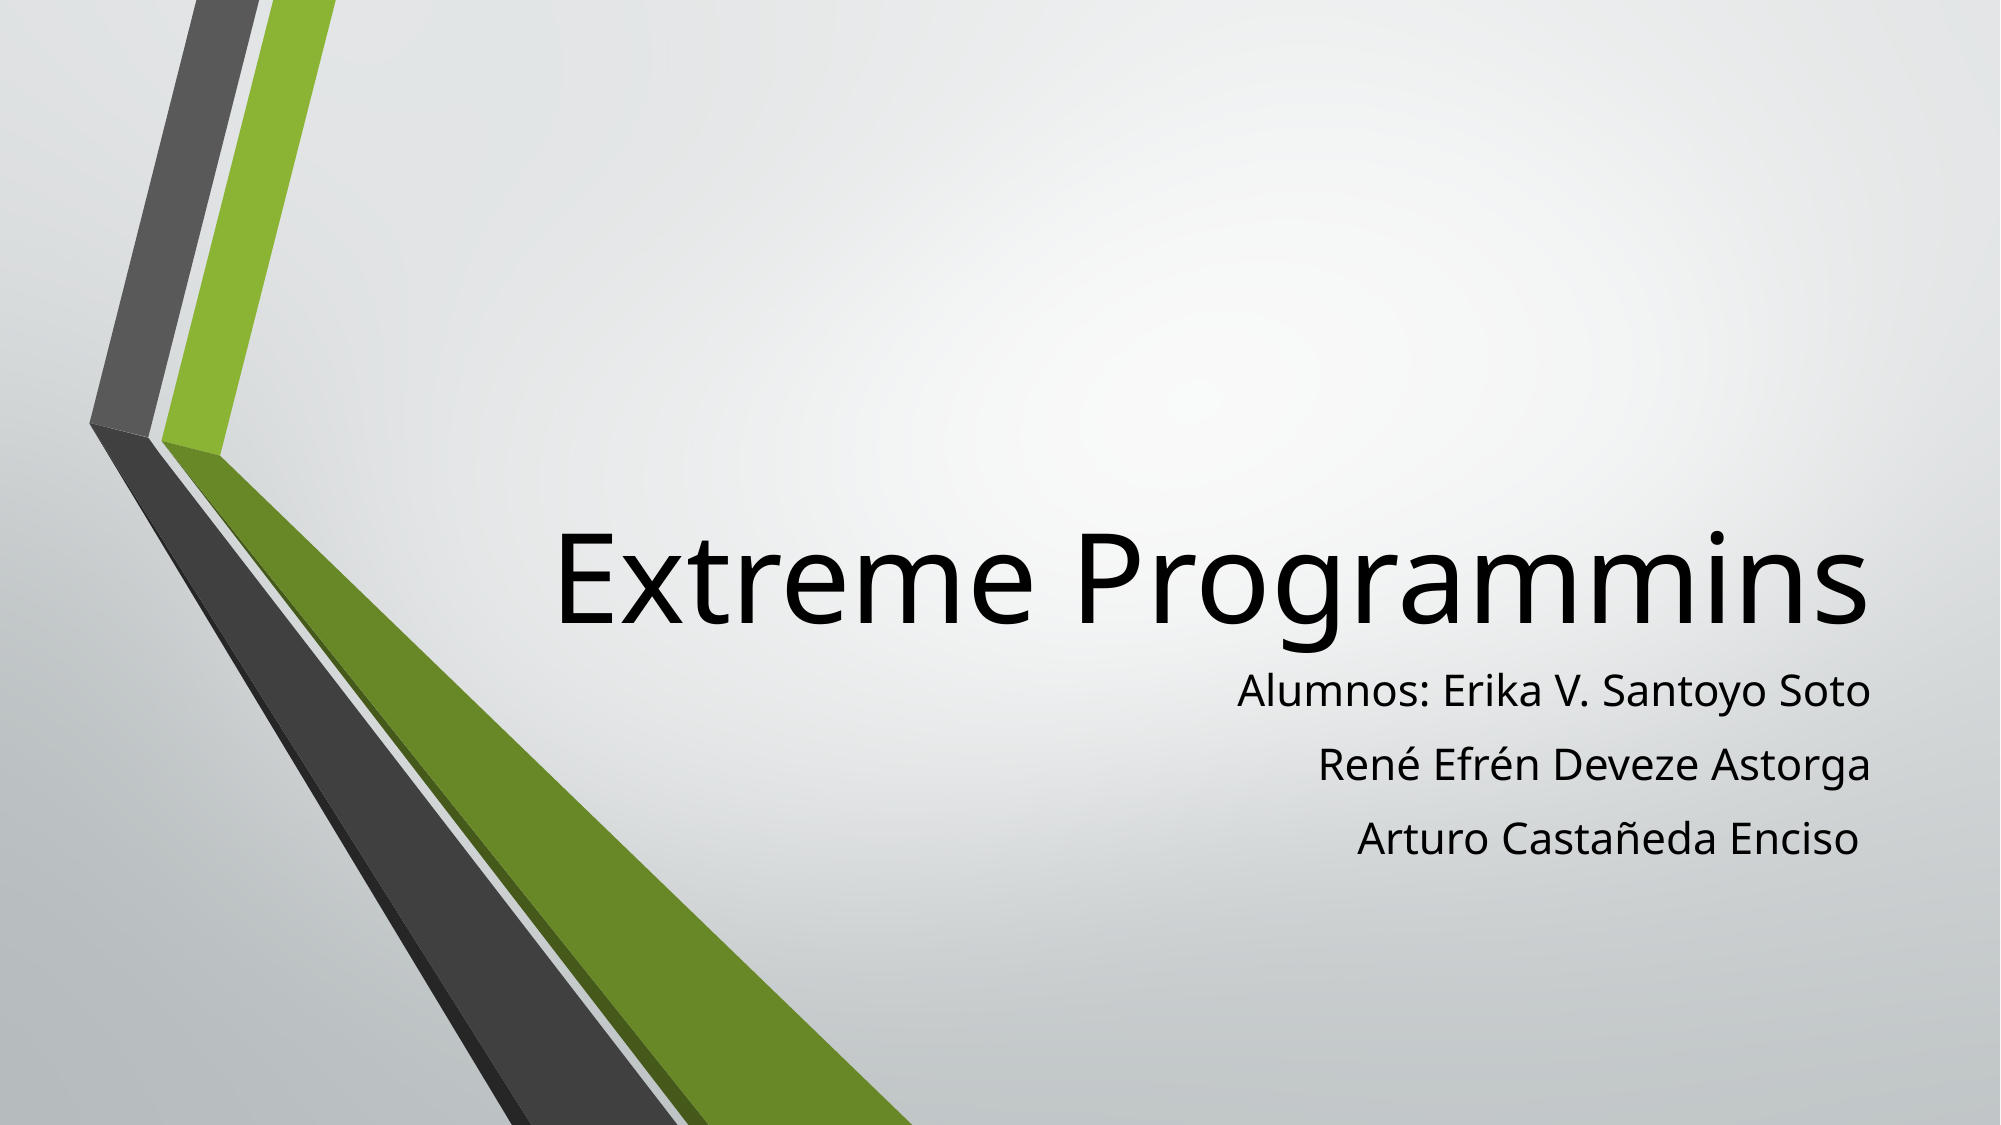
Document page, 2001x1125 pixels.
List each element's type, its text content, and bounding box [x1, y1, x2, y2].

subtitle Alumnos: Erika V. Santoyo Soto René Efrén Deveze Astorga Arturo Castañeda Enciso [740, 655, 1887, 884]
title Extreme Programmins [480, 226, 1887, 656]
